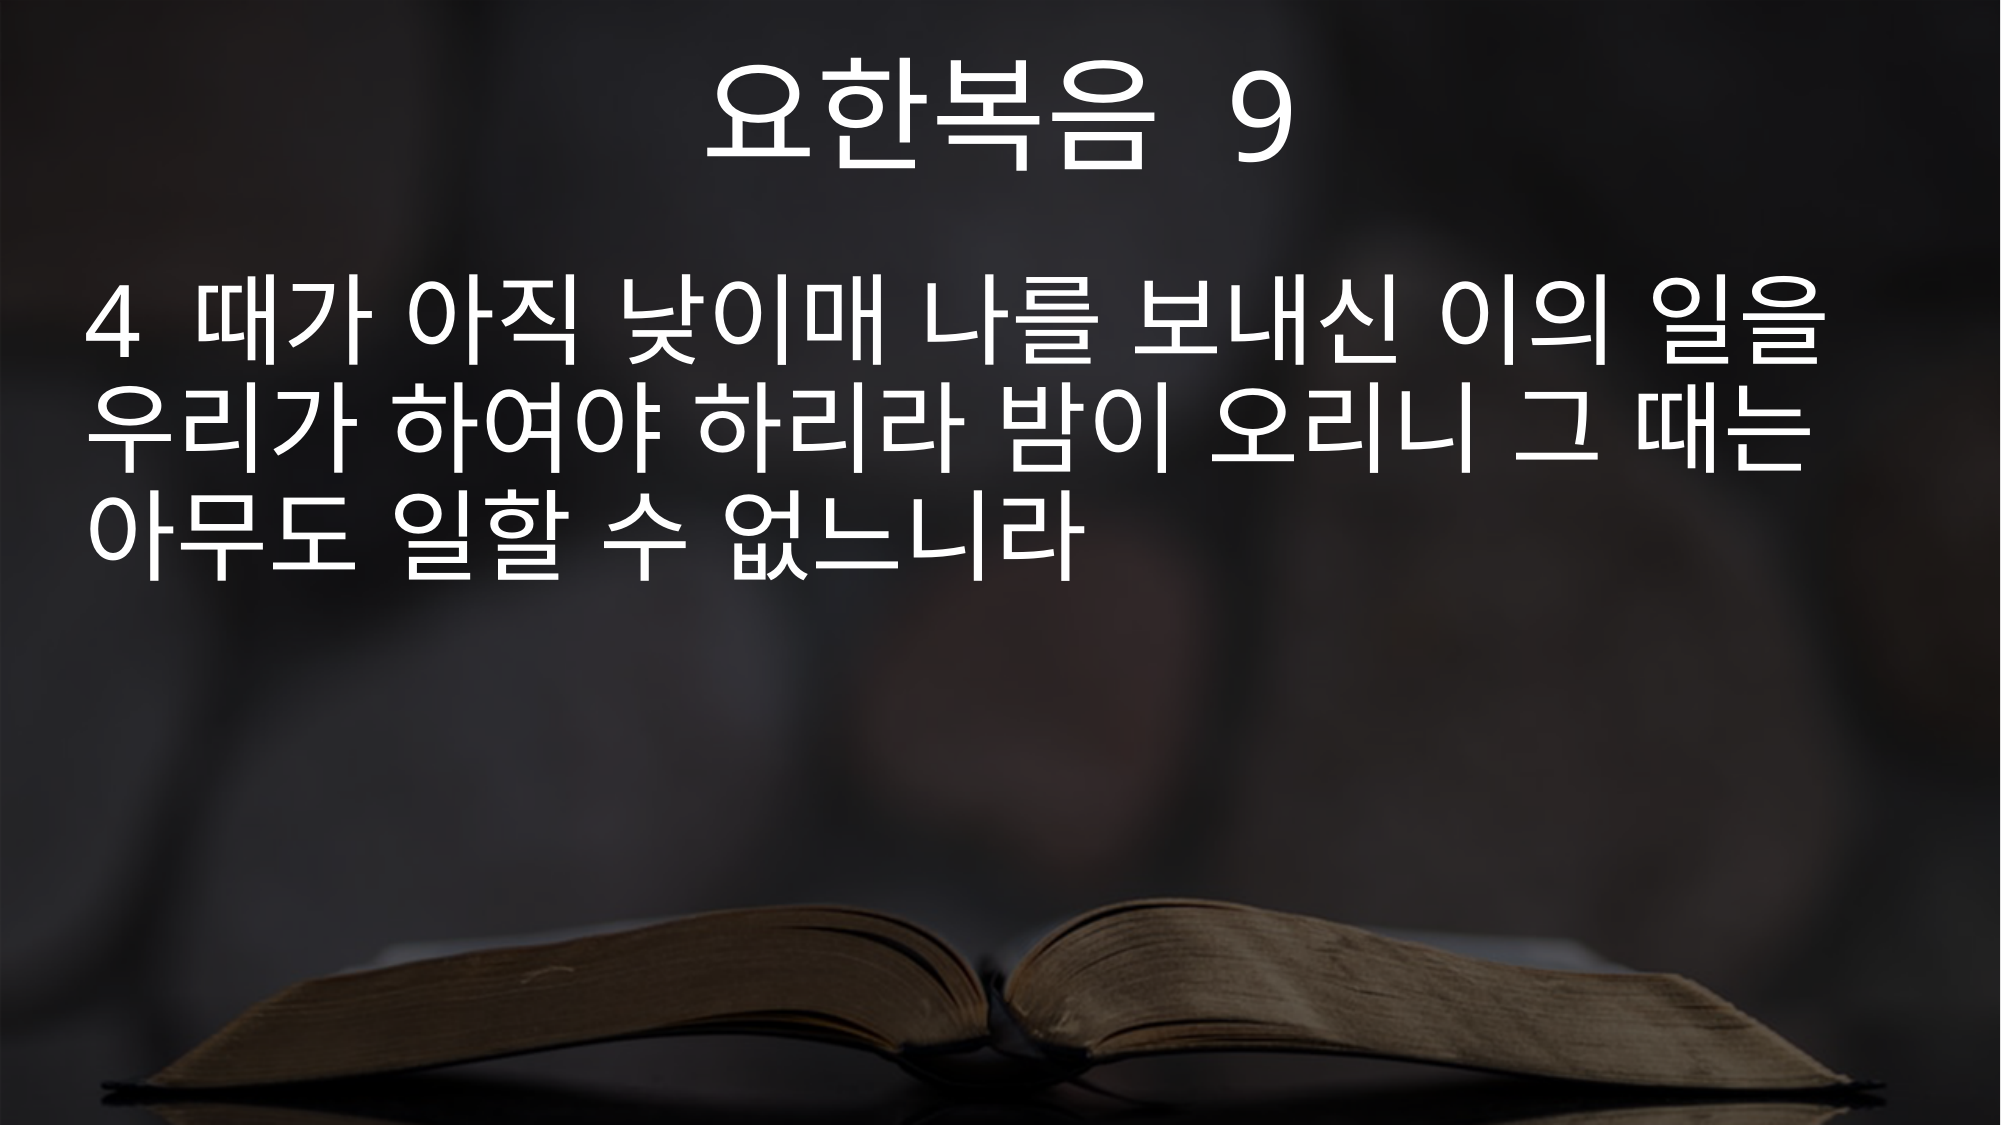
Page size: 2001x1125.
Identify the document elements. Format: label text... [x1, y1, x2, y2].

picture [0, 0, 2001, 1125]
footer 요한복음 9 [0, 32, 2000, 192]
list 4 때가 아직 낮이매 나를 보내신 이의 일을 우리가 하여야 하리라 밤이 오리니 그 때는 아무도 일할 수 없느니라 [69, 263, 1953, 423]
